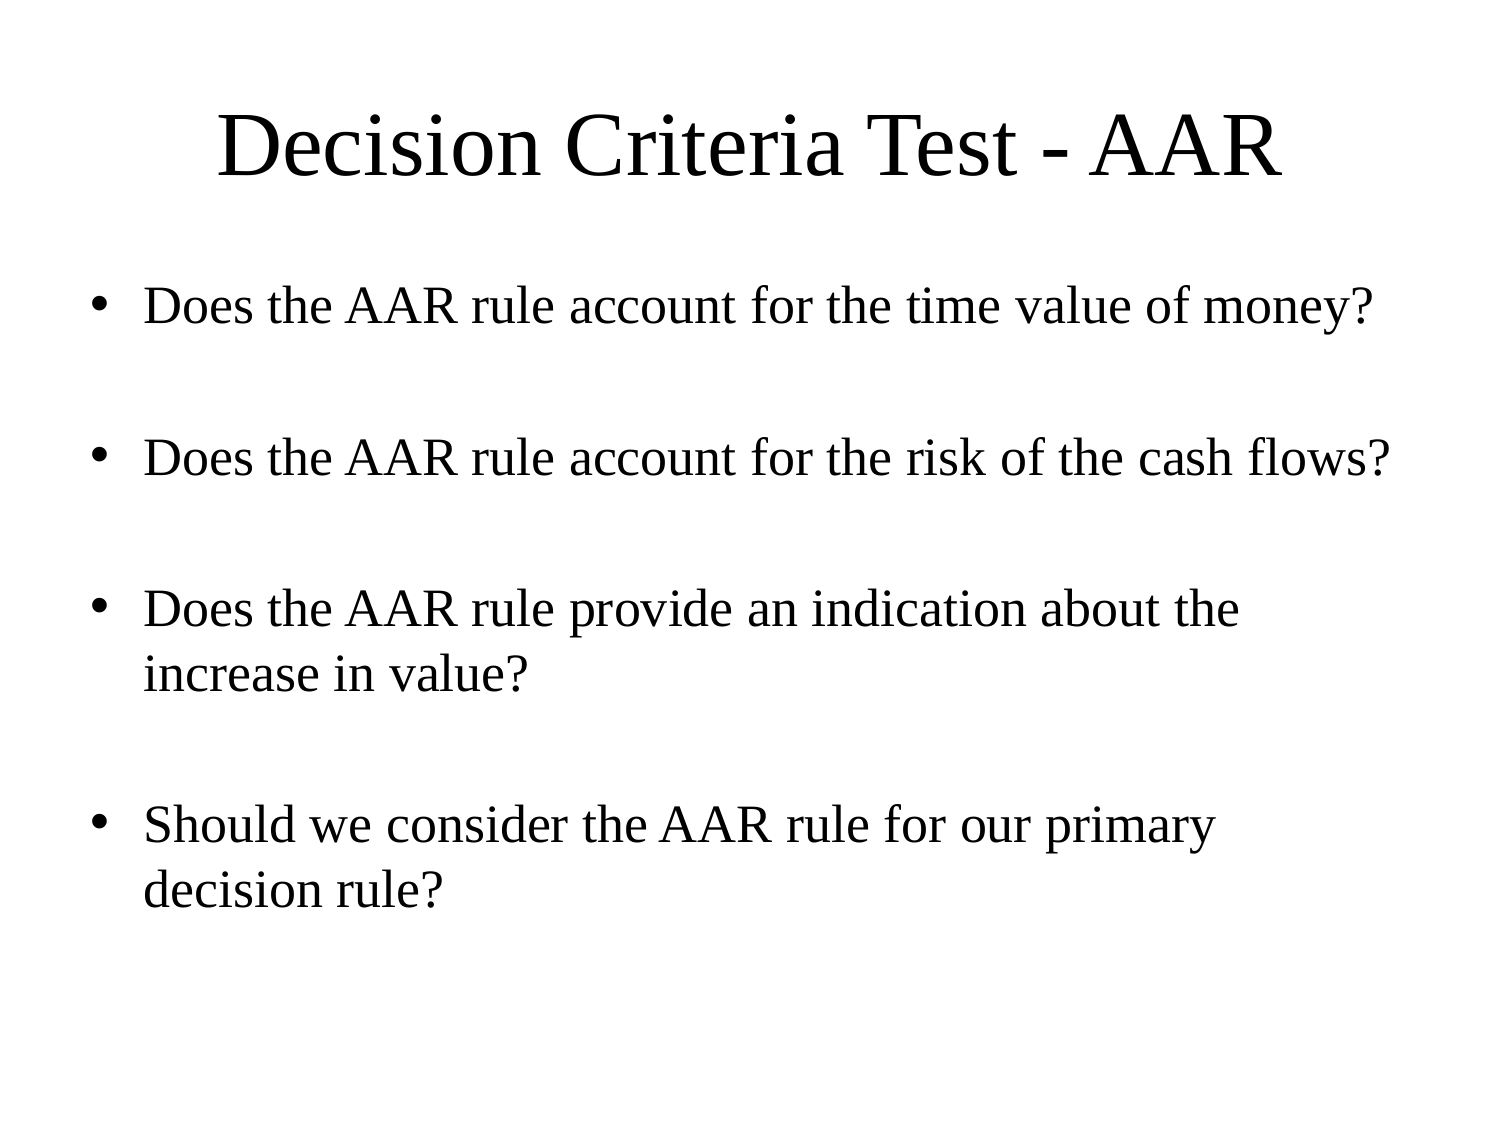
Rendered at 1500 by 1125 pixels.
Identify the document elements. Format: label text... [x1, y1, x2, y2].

title Decision Criteria Test - AAR [75, 45, 1425, 233]
list Does the AAR rule account for the time value of money? Does the AAR rule account for the risk of the cash flows? Does the AAR rule provide an indication about the increase in value? Should we consider the AAR rule for our primary decision rule? [75, 262, 1425, 1005]
